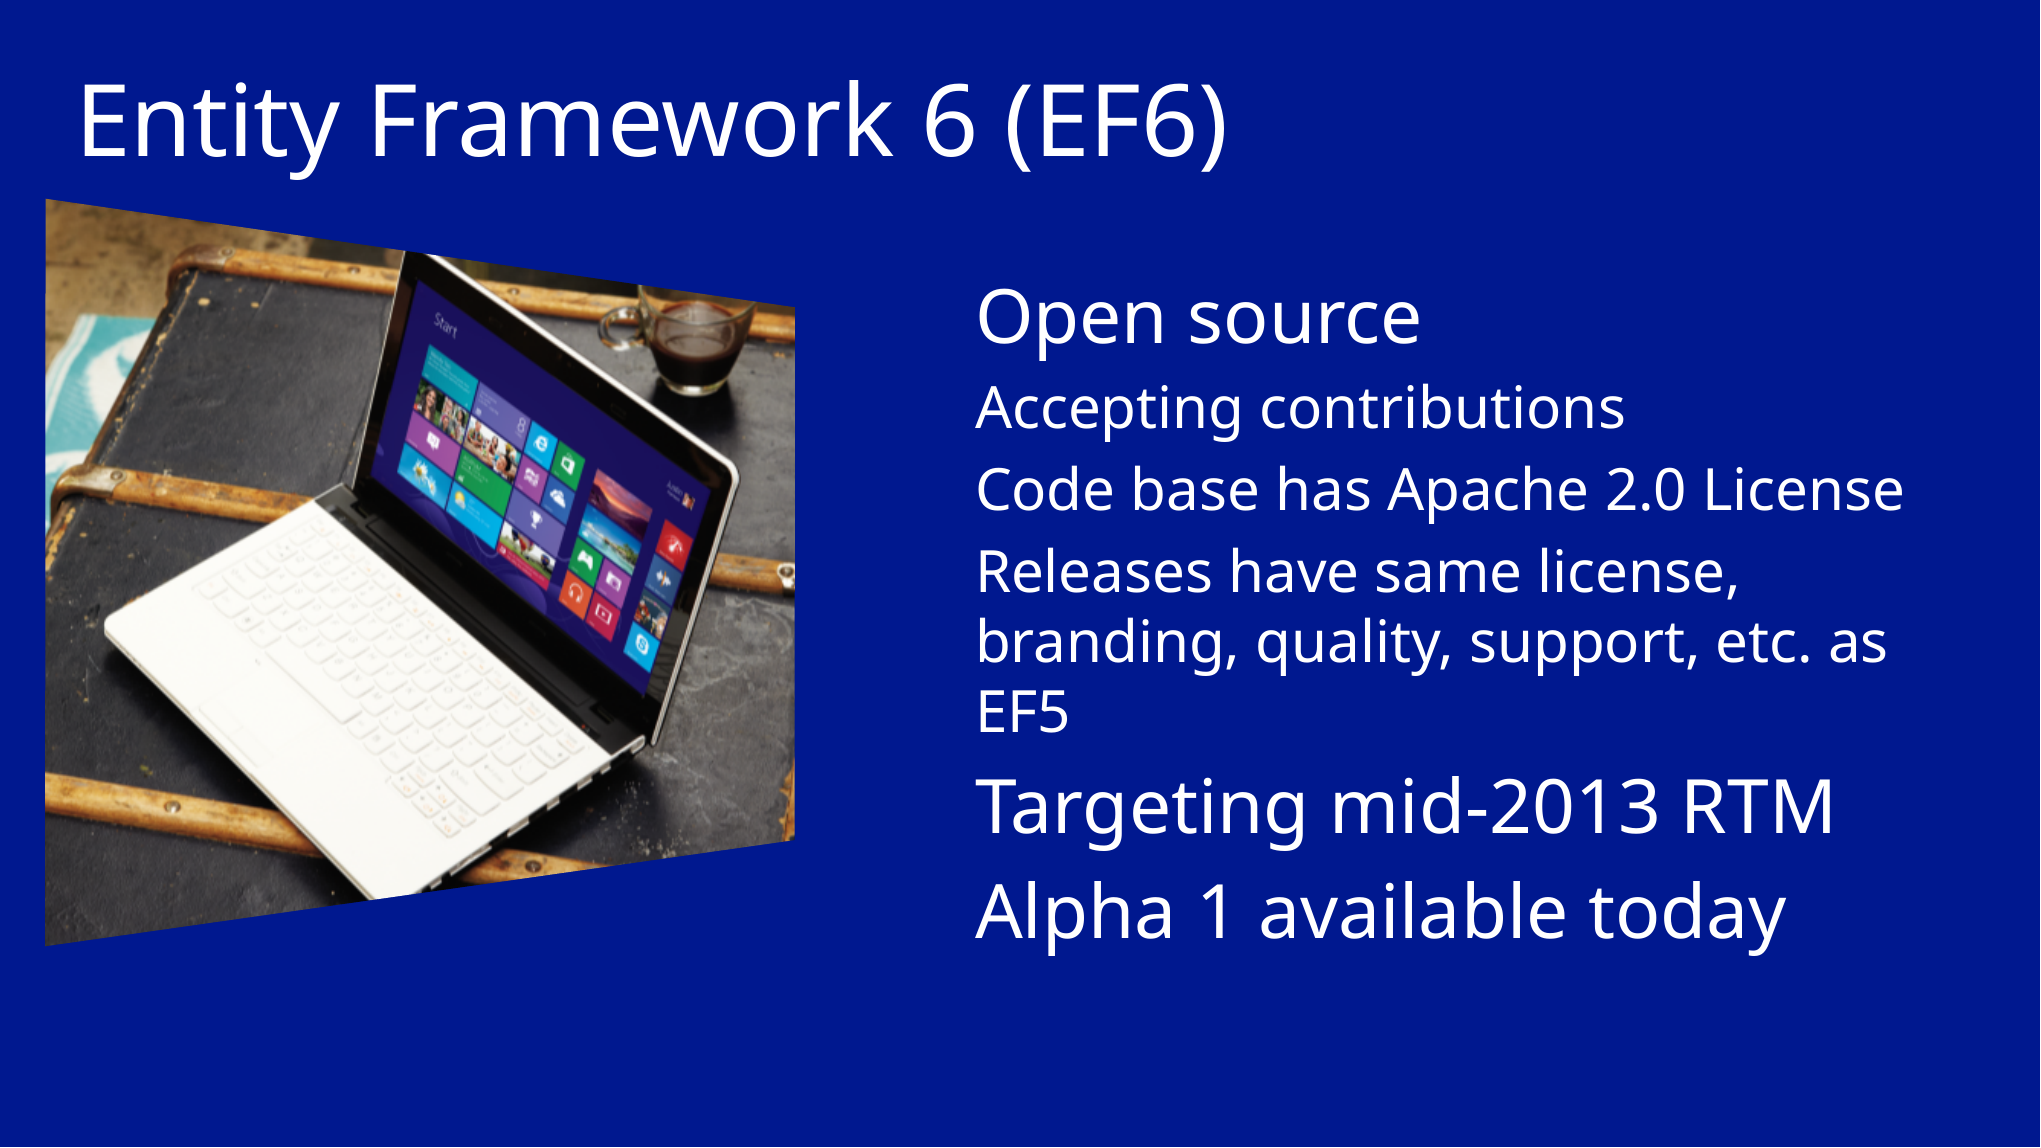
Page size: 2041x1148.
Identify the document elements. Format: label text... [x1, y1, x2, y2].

list Open source Accepting contributions Code base has Apache 2.0 License Releases have same license, branding, quality, support, etc. as EF5 Targeting mid-2013 RTM Alpha 1 available today [945, 536, 1996, 687]
picture [44, 198, 796, 947]
title Entity Framework 6 (EF6) [45, 48, 1996, 199]
